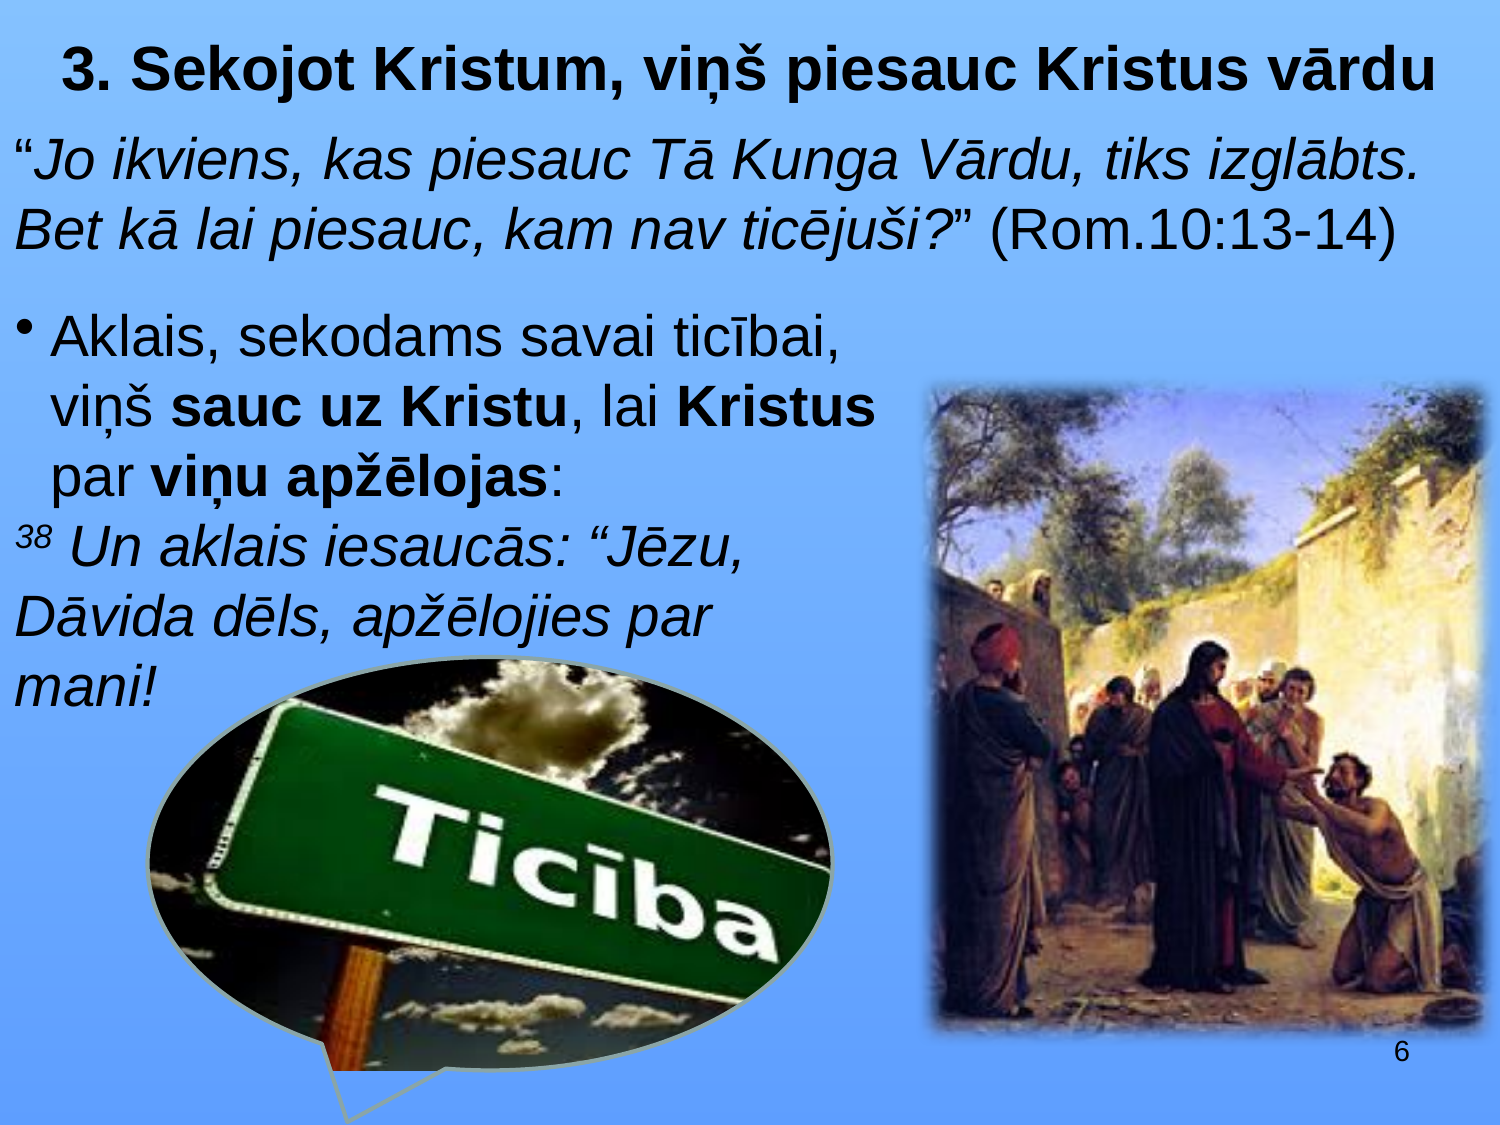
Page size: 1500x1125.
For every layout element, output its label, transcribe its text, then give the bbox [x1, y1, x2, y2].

picture [915, 373, 1499, 1048]
title 3. Sekojot Kristum, viņš piesauc Kristus vārdu [0, 0, 1500, 113]
text_box [145, 654, 835, 1125]
slide_number 6 [1074, 1055, 1426, 1103]
text_box Aklais, sekodams savai ticībai, viņš sauc uz Kristu, lai Kristus par viņu apžēlojas: [0, 290, 951, 516]
text_box 38 Un aklais iesaucās: “Jēzu, Dāvida dēls, apžēlojies par mani! [0, 500, 868, 726]
text_box “Jo ikviens, kas piesauc Tā Kunga Vārdu, tiks izglābts. Bet kā lai piesauc, kam nav ticējuši?” (Rom.10:13-14) [0, 113, 1500, 269]
